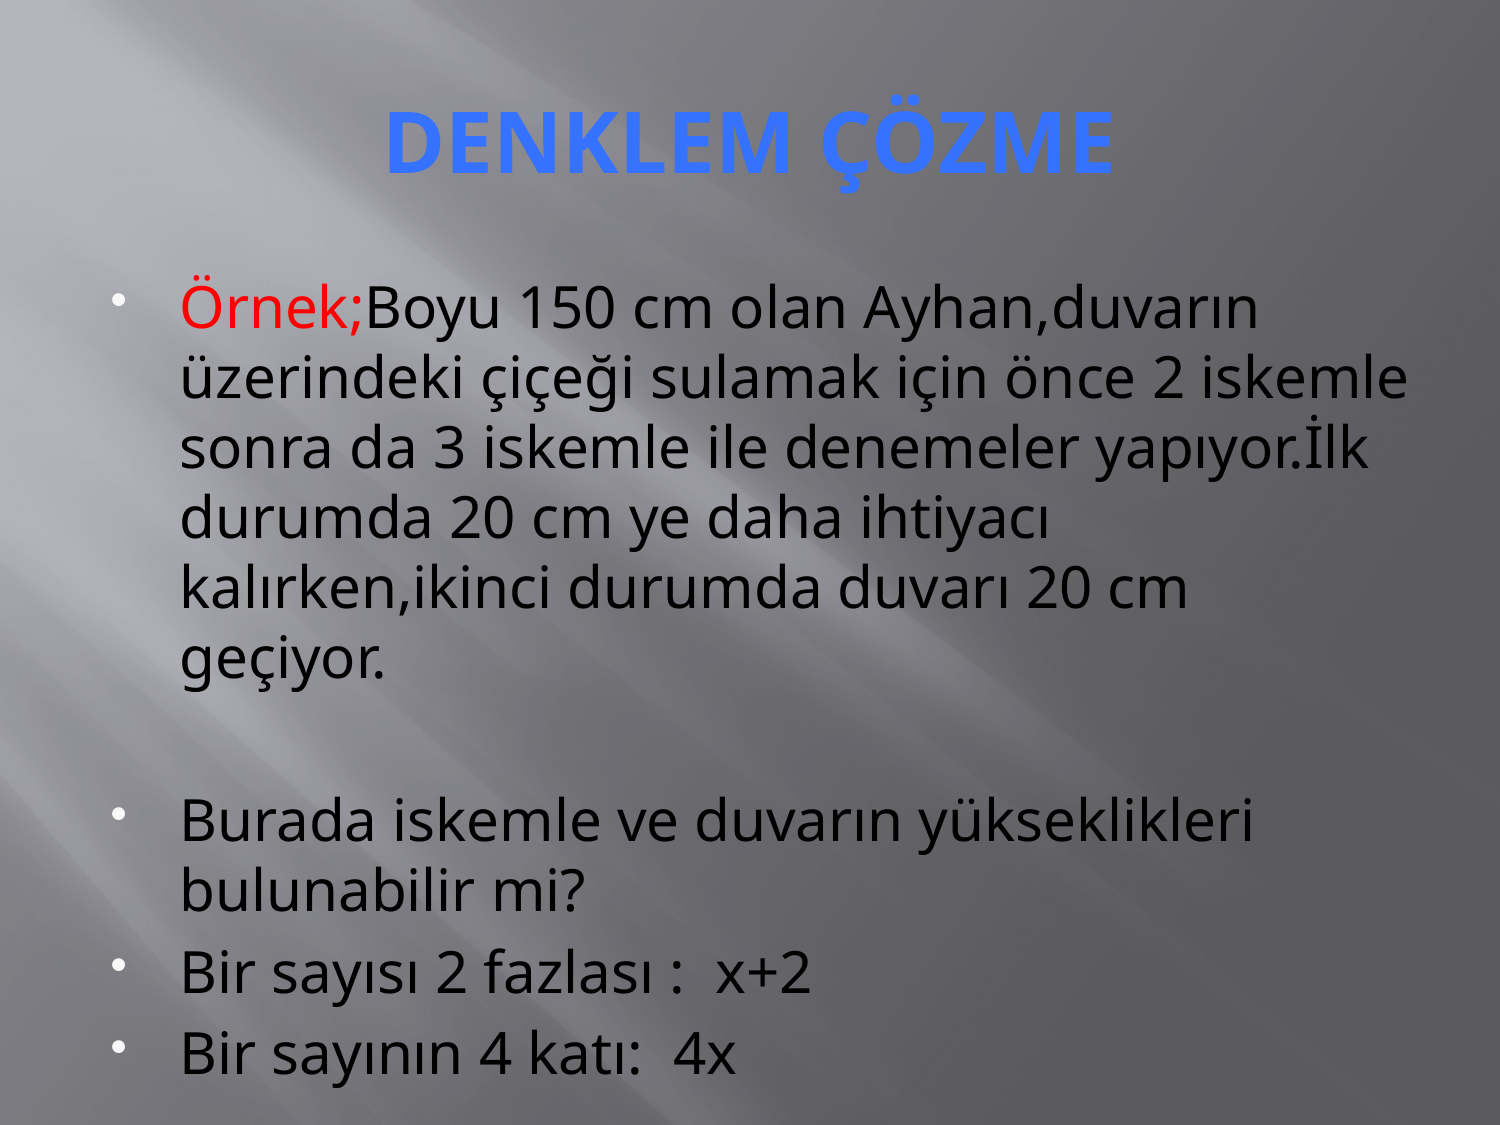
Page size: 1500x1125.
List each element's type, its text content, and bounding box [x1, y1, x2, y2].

title Denklem çözme [75, 45, 1425, 233]
list Örnek;Boyu 150 cm olan Ayhan,duvarın üzerindeki çiçeği sulamak için önce 2 iskemle sonra da 3 iskemle ile denemeler yapıyor.İlk durumda 20 cm ye daha ihtiyacı kalırken,ikinci durumda duvarı 20 cm geçiyor. Burada iskemle ve duvarın yükseklikleri bulunabilir mi? Bir sayısı 2 fazlası : x+2 Bir sayının 4 katı: 4x [75, 262, 1425, 1035]
